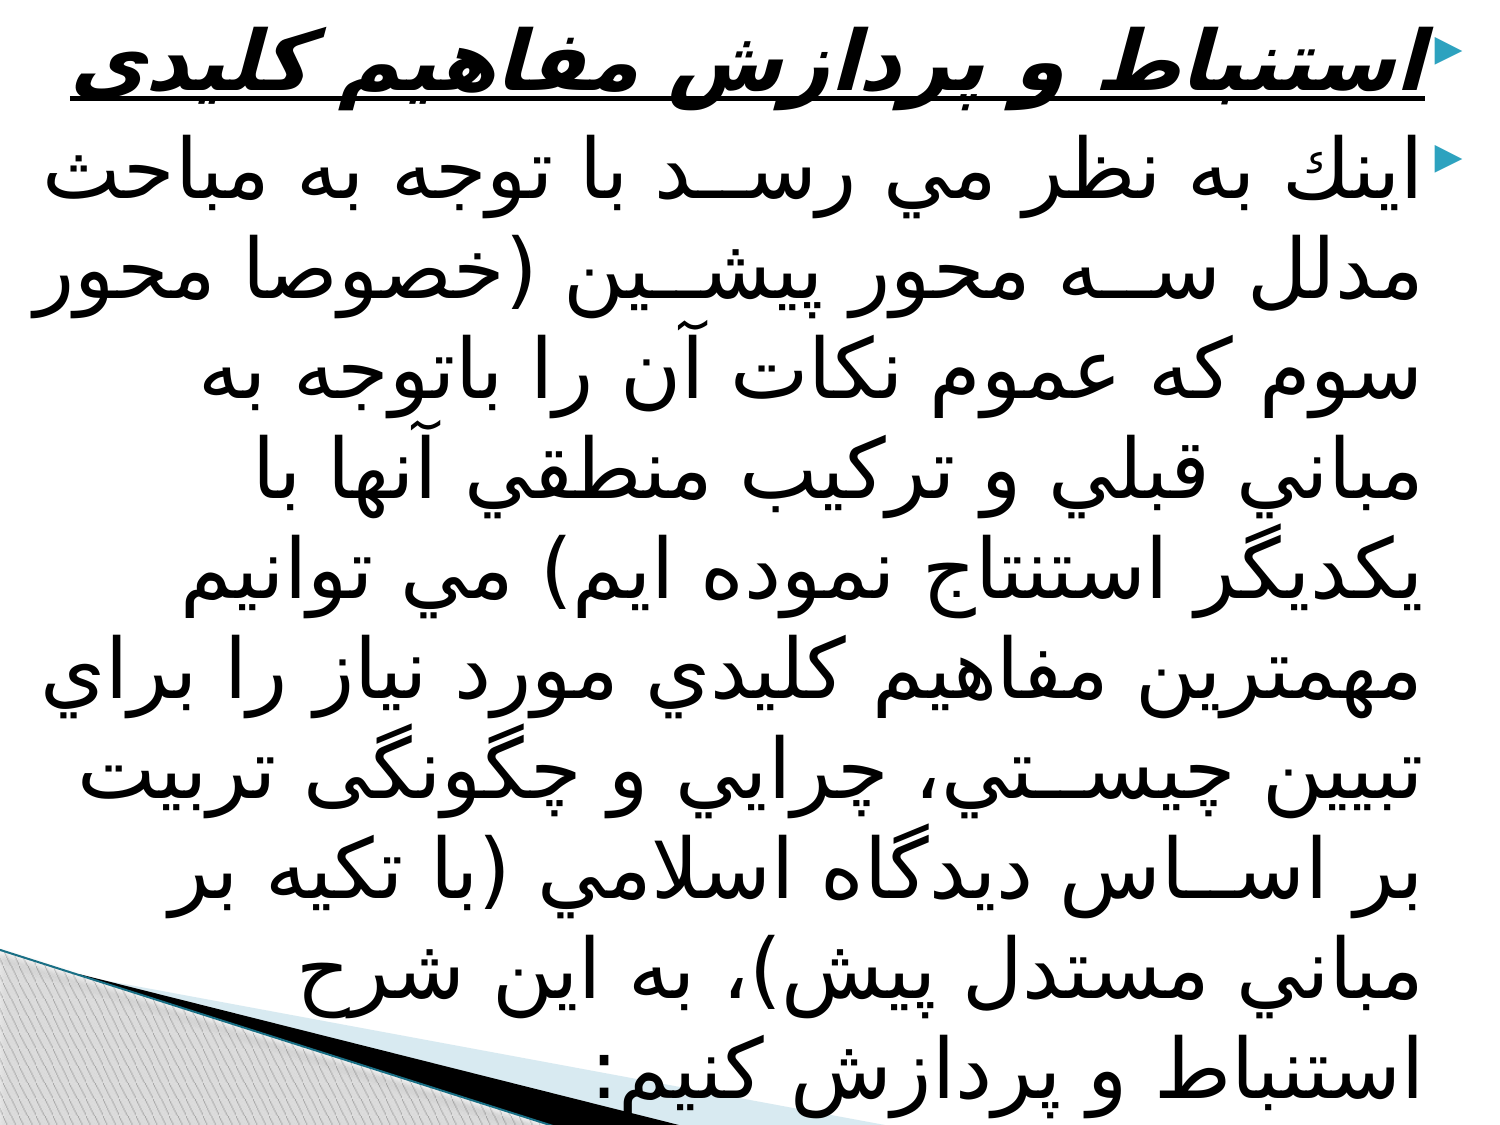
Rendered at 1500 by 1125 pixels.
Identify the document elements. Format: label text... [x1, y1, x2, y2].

list استنباط و پردازش مفاهیم کلیدی اينك به نظر مي رســد با توجه به مباحث مدلل ســه محور پيشــين (خصوصا محور سوم که عموم نكات آن را باتوجه به مباني قبلي و تركيب منطقي آنها با يکديگر استنتاج نموده ايم) مي توانيم مهمترين مفاهيم كليدي مورد نياز را براي تبيين چيســتي، چرايي و چگونگی تربيت بر اســاس ديدگاه اسلامي (با تكيه بر مباني مستدل پيش)، به اين شرح استنباط و پردازش كنيم: [0, 0, 1500, 1125]
